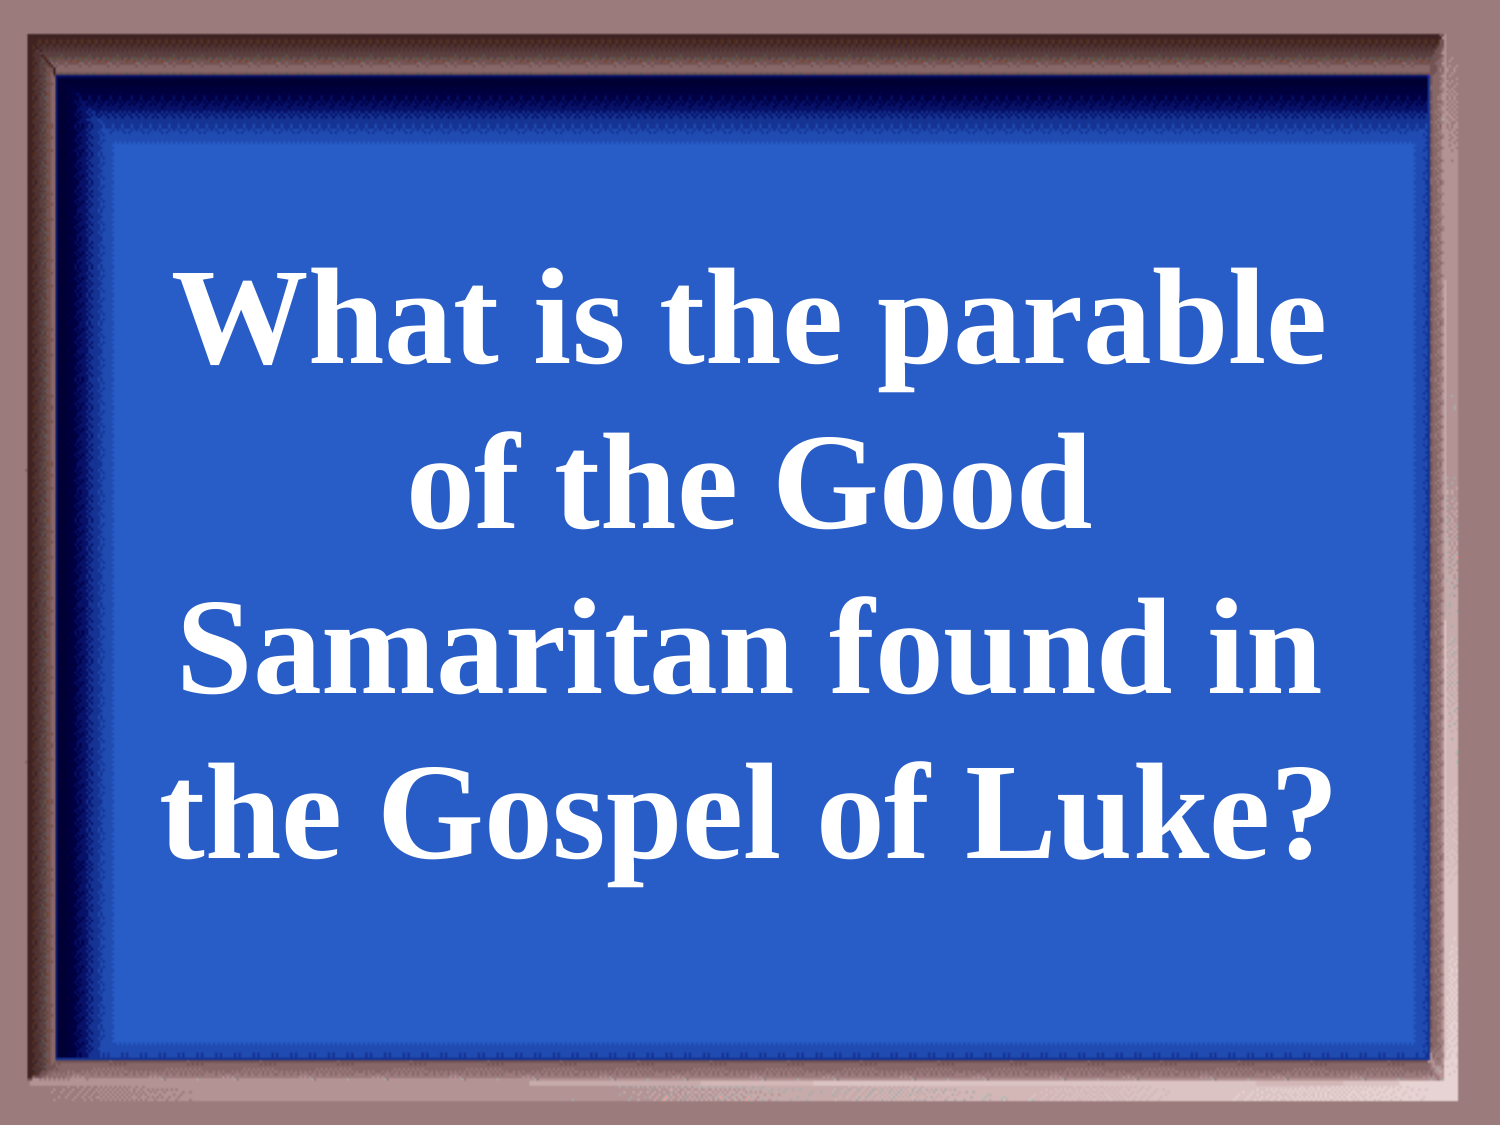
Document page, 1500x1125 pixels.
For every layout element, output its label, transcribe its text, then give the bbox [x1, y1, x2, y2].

picture [0, 0, 1500, 1125]
title What is the parable of the Good Samaritan found in the Gospel of Luke? [112, 462, 1388, 650]
